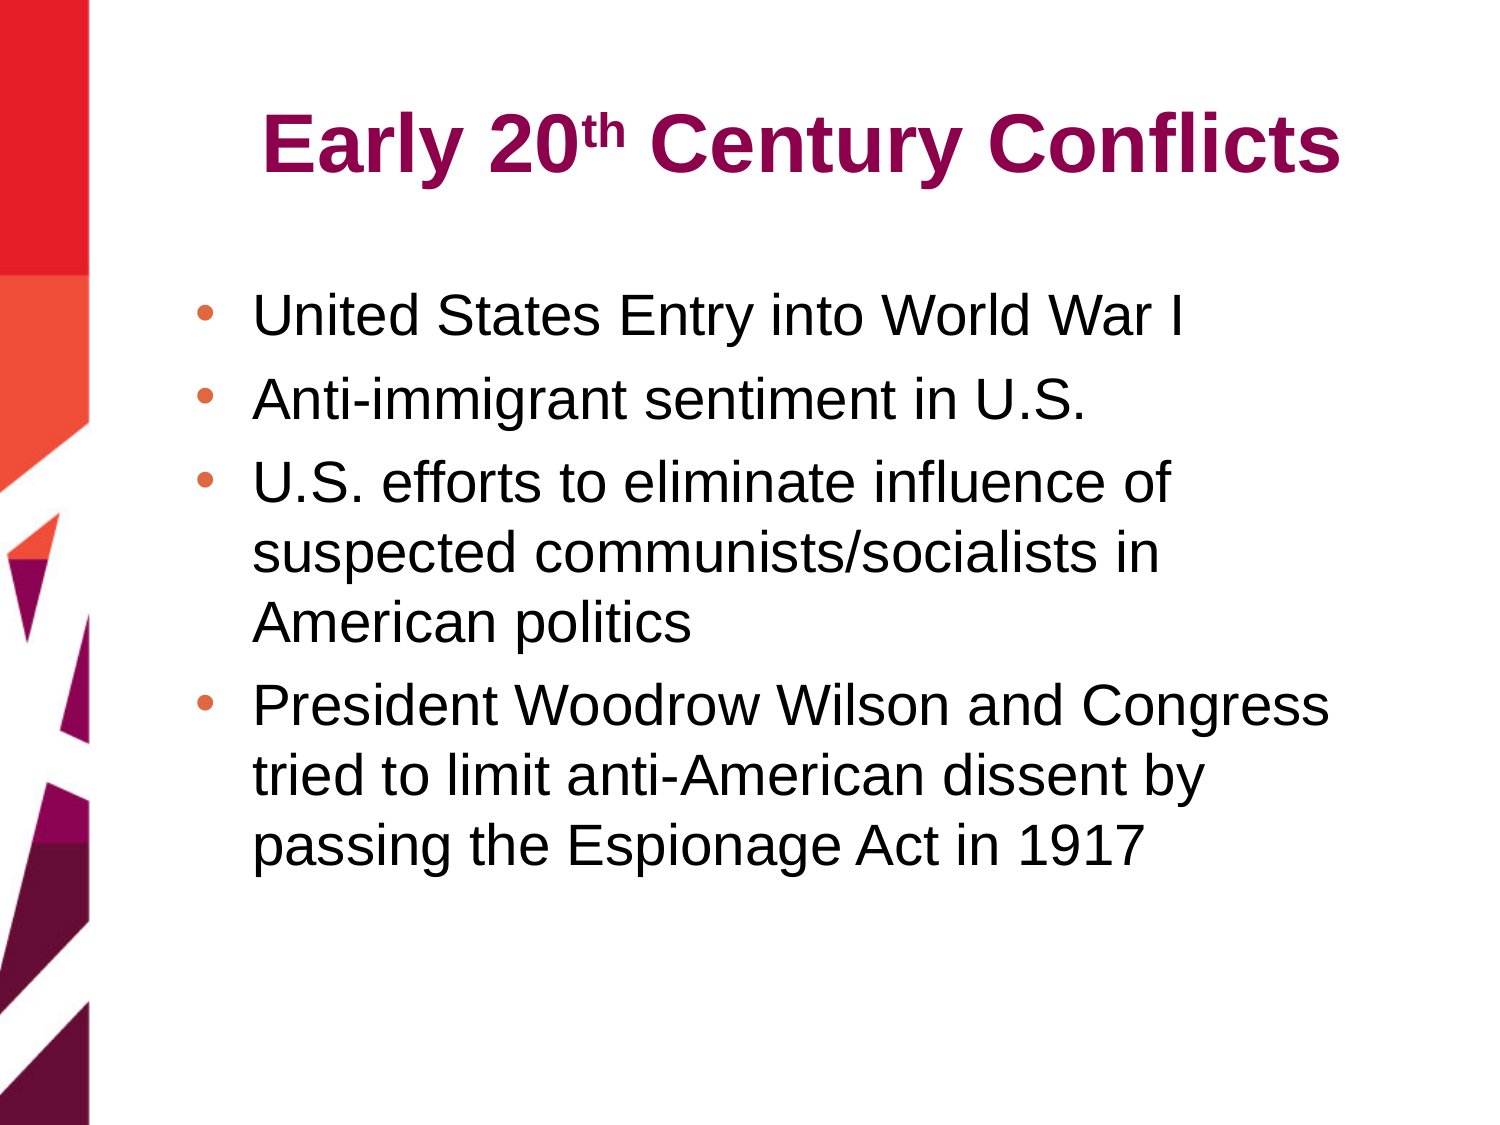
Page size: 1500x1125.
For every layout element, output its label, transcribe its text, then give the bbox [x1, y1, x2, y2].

title Early 20th Century Conflicts [180, 45, 1425, 233]
picture [0, 0, 91, 1125]
list United States Entry into World War I Anti-immigrant sentiment in U.S. U.S. efforts to eliminate influence of suspected communists/socialists in American politics President Woodrow Wilson and Congress tried to limit anti-American dissent by passing the Espionage Act in 1917 [180, 262, 1425, 1005]
